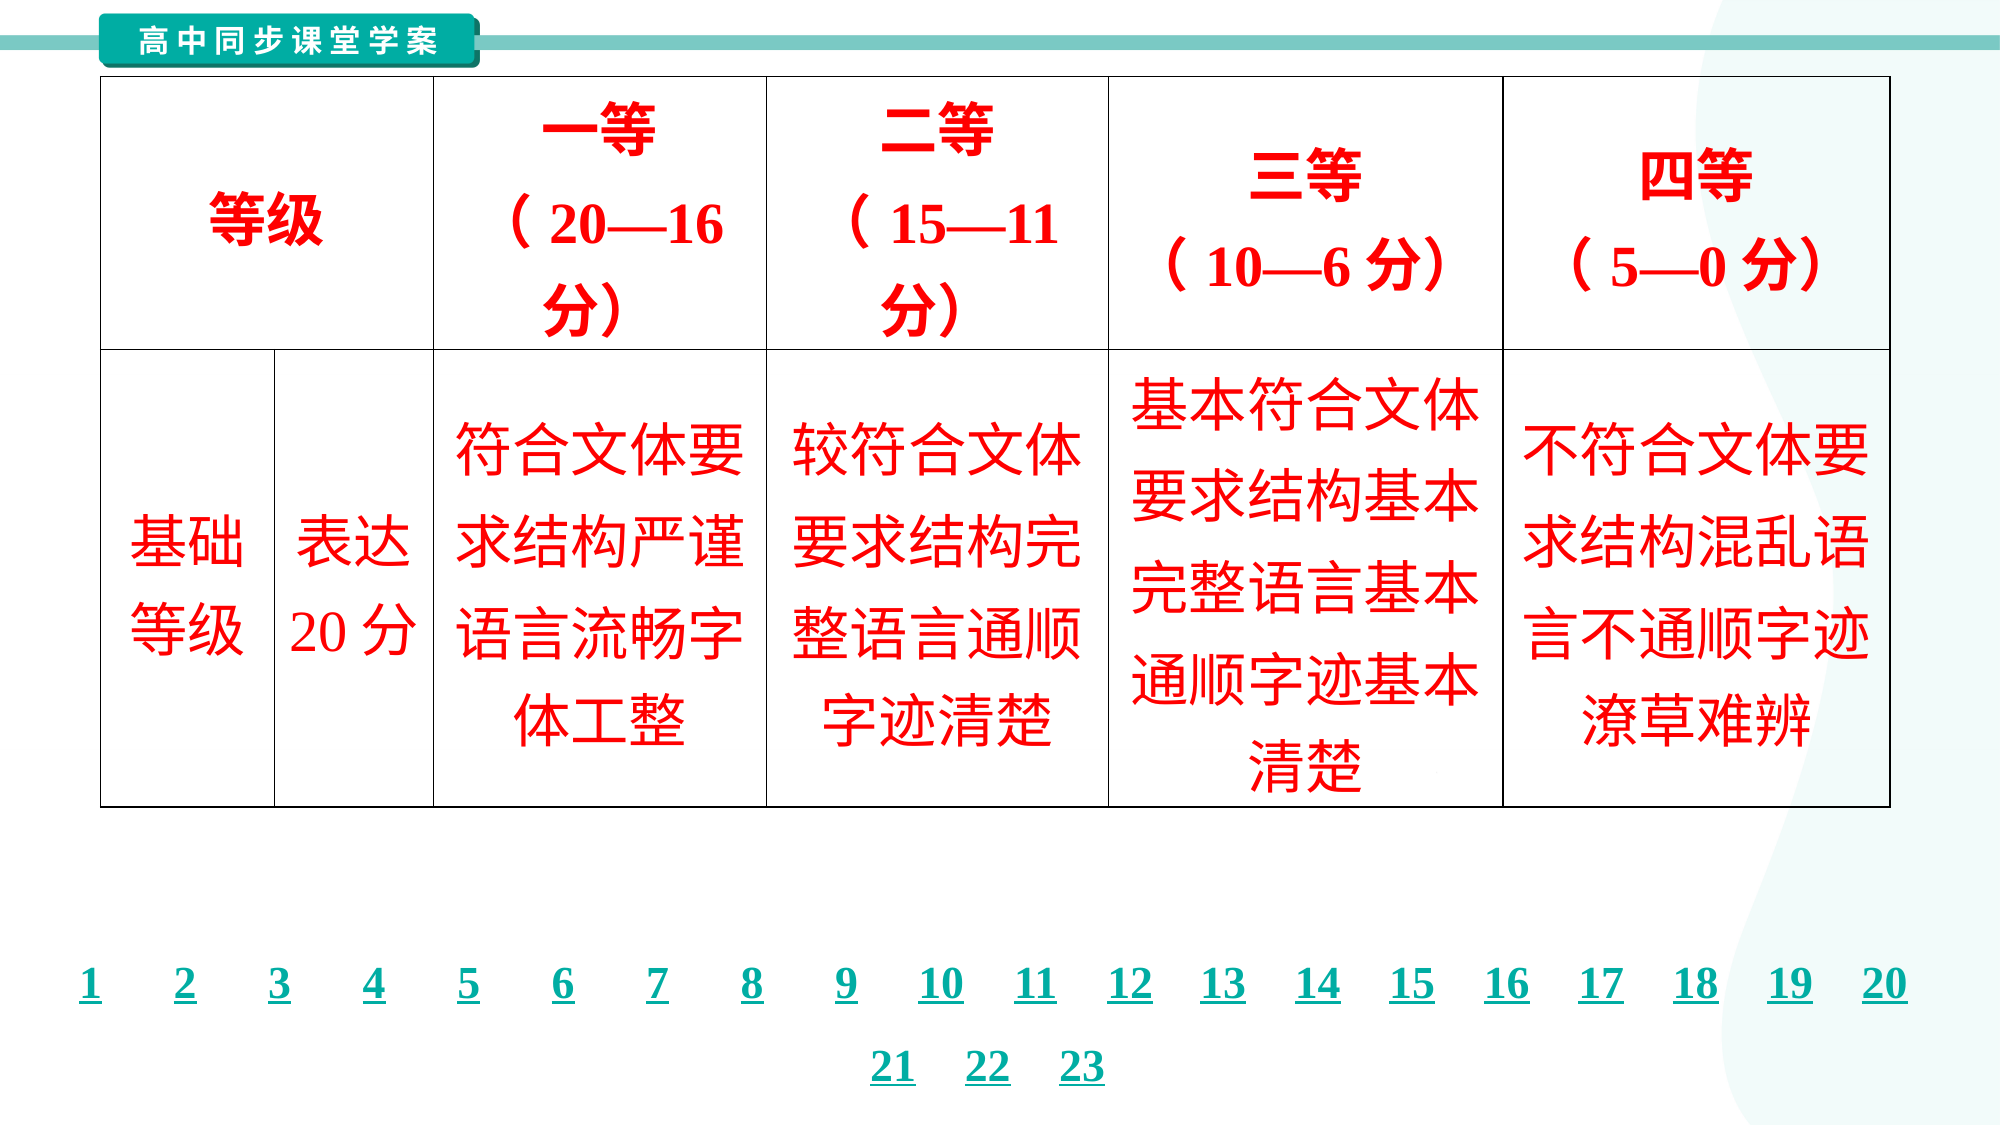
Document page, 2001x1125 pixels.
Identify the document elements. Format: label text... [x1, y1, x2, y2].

table_header 二等 （15—11 分） [767, 77, 1108, 349]
table_cell 基本符合文体 要求结构基本 完整语言基本 通顺字迹基本 清楚 [1109, 350, 1502, 806]
table_cell 表达 20分 [275, 350, 433, 806]
table_cell 基础 等级 [101, 350, 274, 806]
table_header 四等 （5—0分） [1504, 77, 1889, 349]
table_header 等级 [101, 77, 433, 349]
table_header 一等 （20—16 分） [434, 77, 766, 349]
table_cell 不符合文体要 求结构混乱语 言不通顺字迹 潦草难辨 [1504, 350, 1889, 806]
table_cell 较符合文体 要求结构完 整语言通顺 字迹清楚 [767, 350, 1108, 806]
table_cell 符合文体要 求结构严谨 语言流畅字 体工整 [434, 350, 766, 806]
table_header 三等 （10—6分） [1109, 77, 1502, 349]
picture [0, 0, 2000, 1125]
